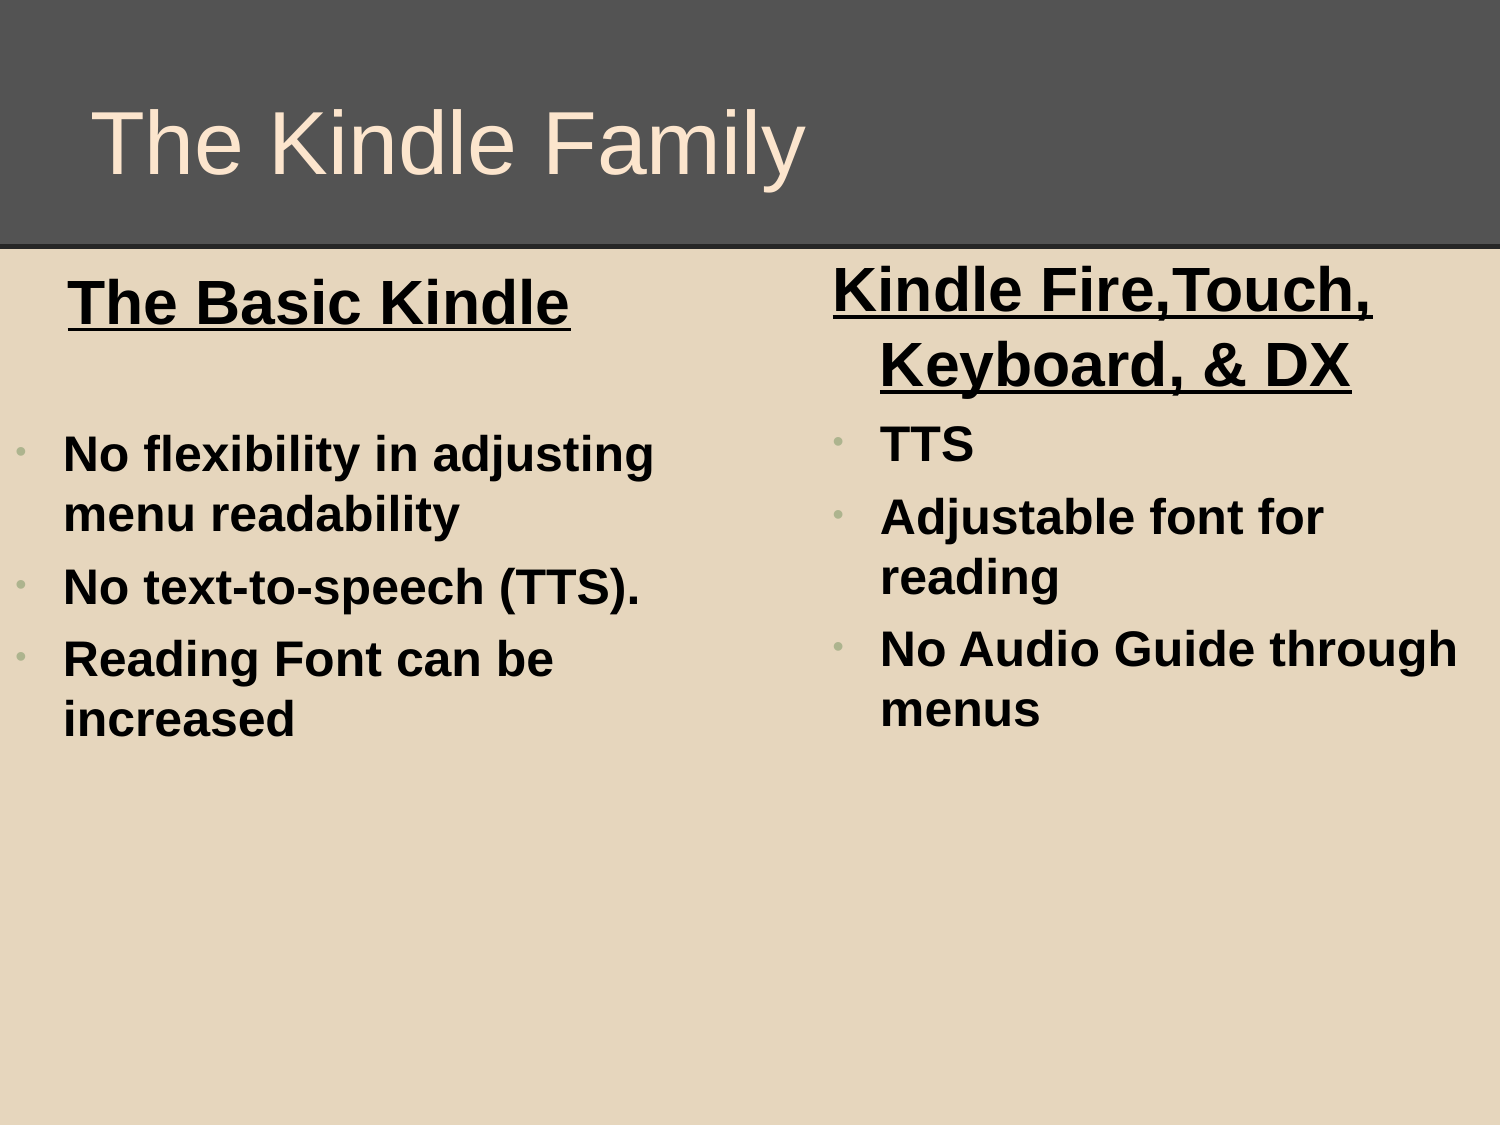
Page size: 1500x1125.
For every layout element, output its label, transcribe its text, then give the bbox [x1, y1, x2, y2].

title The Kindle Family [75, 37, 1425, 241]
list The Basic Kindle No flexibility in adjusting menu readability No text-to-speech (TTS). Reading Font can be increased [0, 254, 772, 908]
list Kindle Fire,Touch, Keyboard, & DX TTS Adjustable font for reading No Audio Guide through menus [804, 241, 1484, 895]
